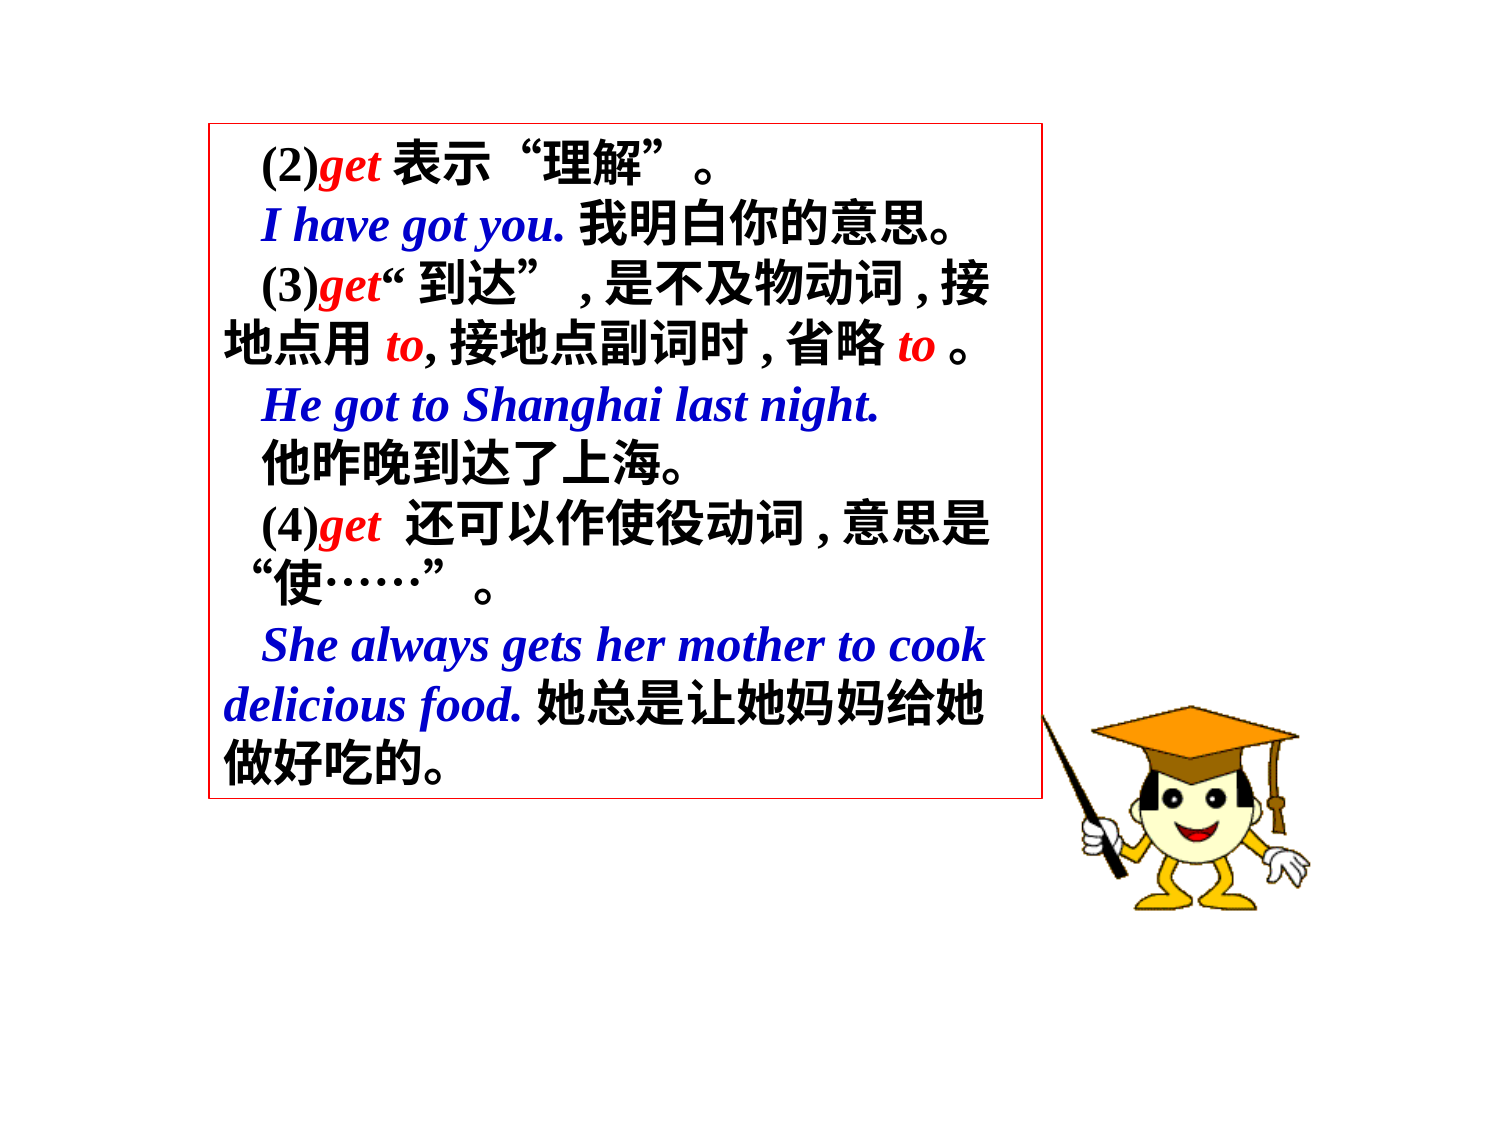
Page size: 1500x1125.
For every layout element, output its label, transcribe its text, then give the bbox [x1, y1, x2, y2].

text_box (2)get表示“理解”。 I have got you.我明白你的意思。 (3)get“到达”,是不及物动词,接地点用to,接地点副词时,省略to。 He got to Shanghai last night. 他昨晚到达了上海。 (4)get 还可以作使役动词,意思是“使……”。 She always gets her mother to cook delicious food.她总是让她妈妈给她做好吃的。 [208, 123, 1043, 799]
picture [1021, 690, 1335, 926]
